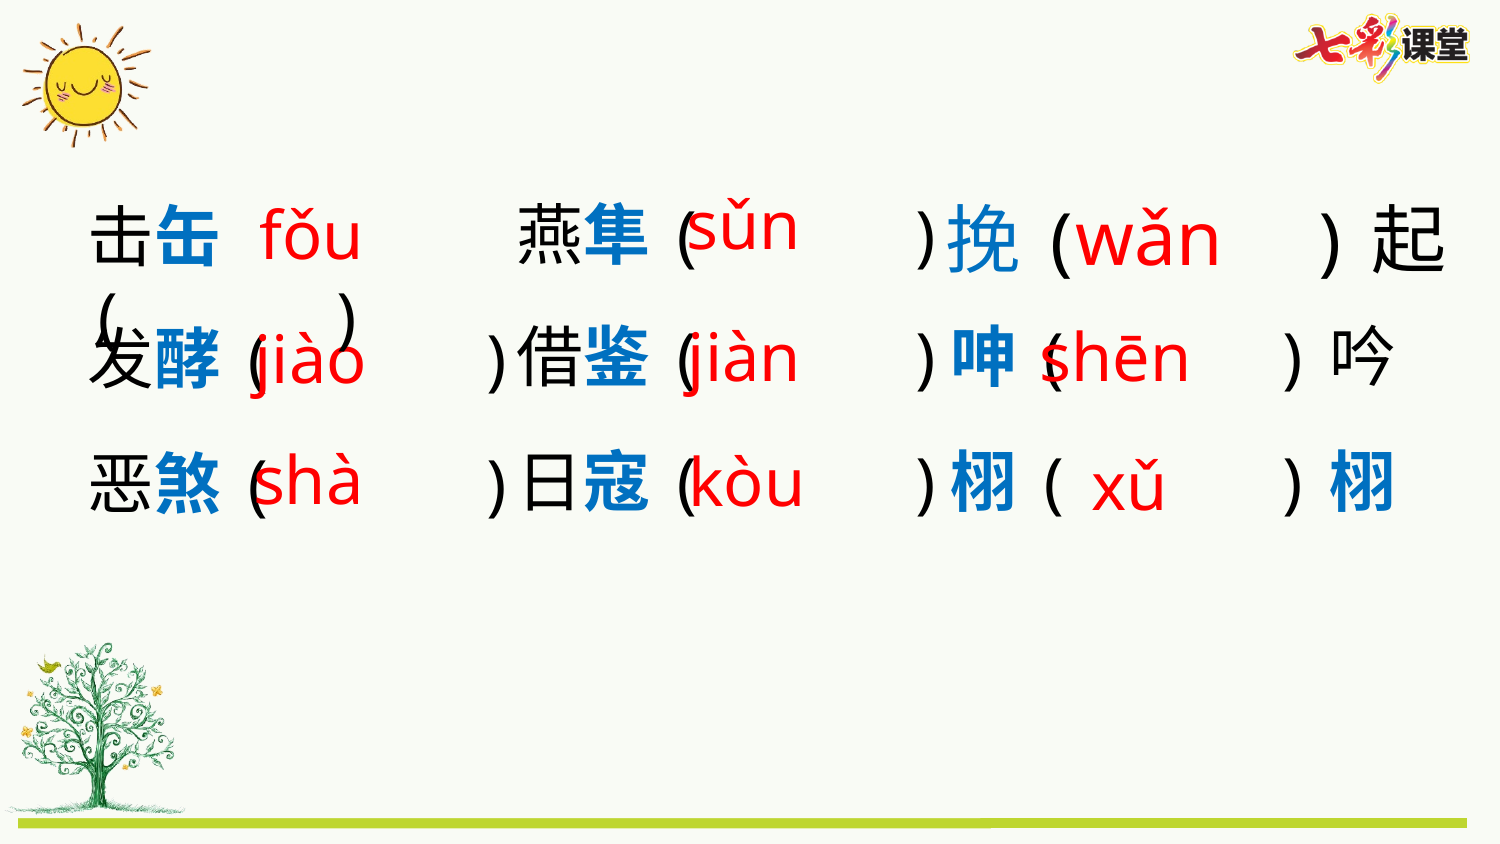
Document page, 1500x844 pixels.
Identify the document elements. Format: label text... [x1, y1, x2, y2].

text_box 恶煞( ) [72, 434, 648, 529]
text_box 发酵( ) [451, 363, 560, 404]
text_box shà [238, 430, 436, 526]
text_box 击缶( ) [73, 187, 521, 363]
text_box 日寇( ) [501, 432, 673, 528]
text_box 栩( )栩 [989, 432, 1487, 528]
text_box shēn [1025, 306, 1265, 402]
text_box jiàn [673, 306, 900, 402]
text_box 挽( )起 [930, 185, 1487, 291]
picture [0, 0, 173, 172]
text_box 燕隼( ) [501, 185, 930, 281]
text_box xǔ [1076, 436, 1330, 532]
text_box 呻( )吟 [1265, 306, 1423, 402]
picture [1291, 9, 1472, 87]
picture [0, 608, 1467, 844]
text_box 发酵( ) [73, 363, 239, 404]
text_box 呻( )吟 [935, 306, 1025, 402]
text_box fǒu [244, 185, 438, 281]
text_box kòu [673, 432, 867, 528]
text_box wǎn [1060, 183, 1291, 288]
text_box 借鉴( ) [900, 306, 935, 402]
text_box 日寇( ) [867, 432, 989, 528]
text_box jiào [239, 363, 451, 404]
text_box 借鉴( ) [501, 306, 673, 402]
text_box sǔn [672, 175, 861, 271]
